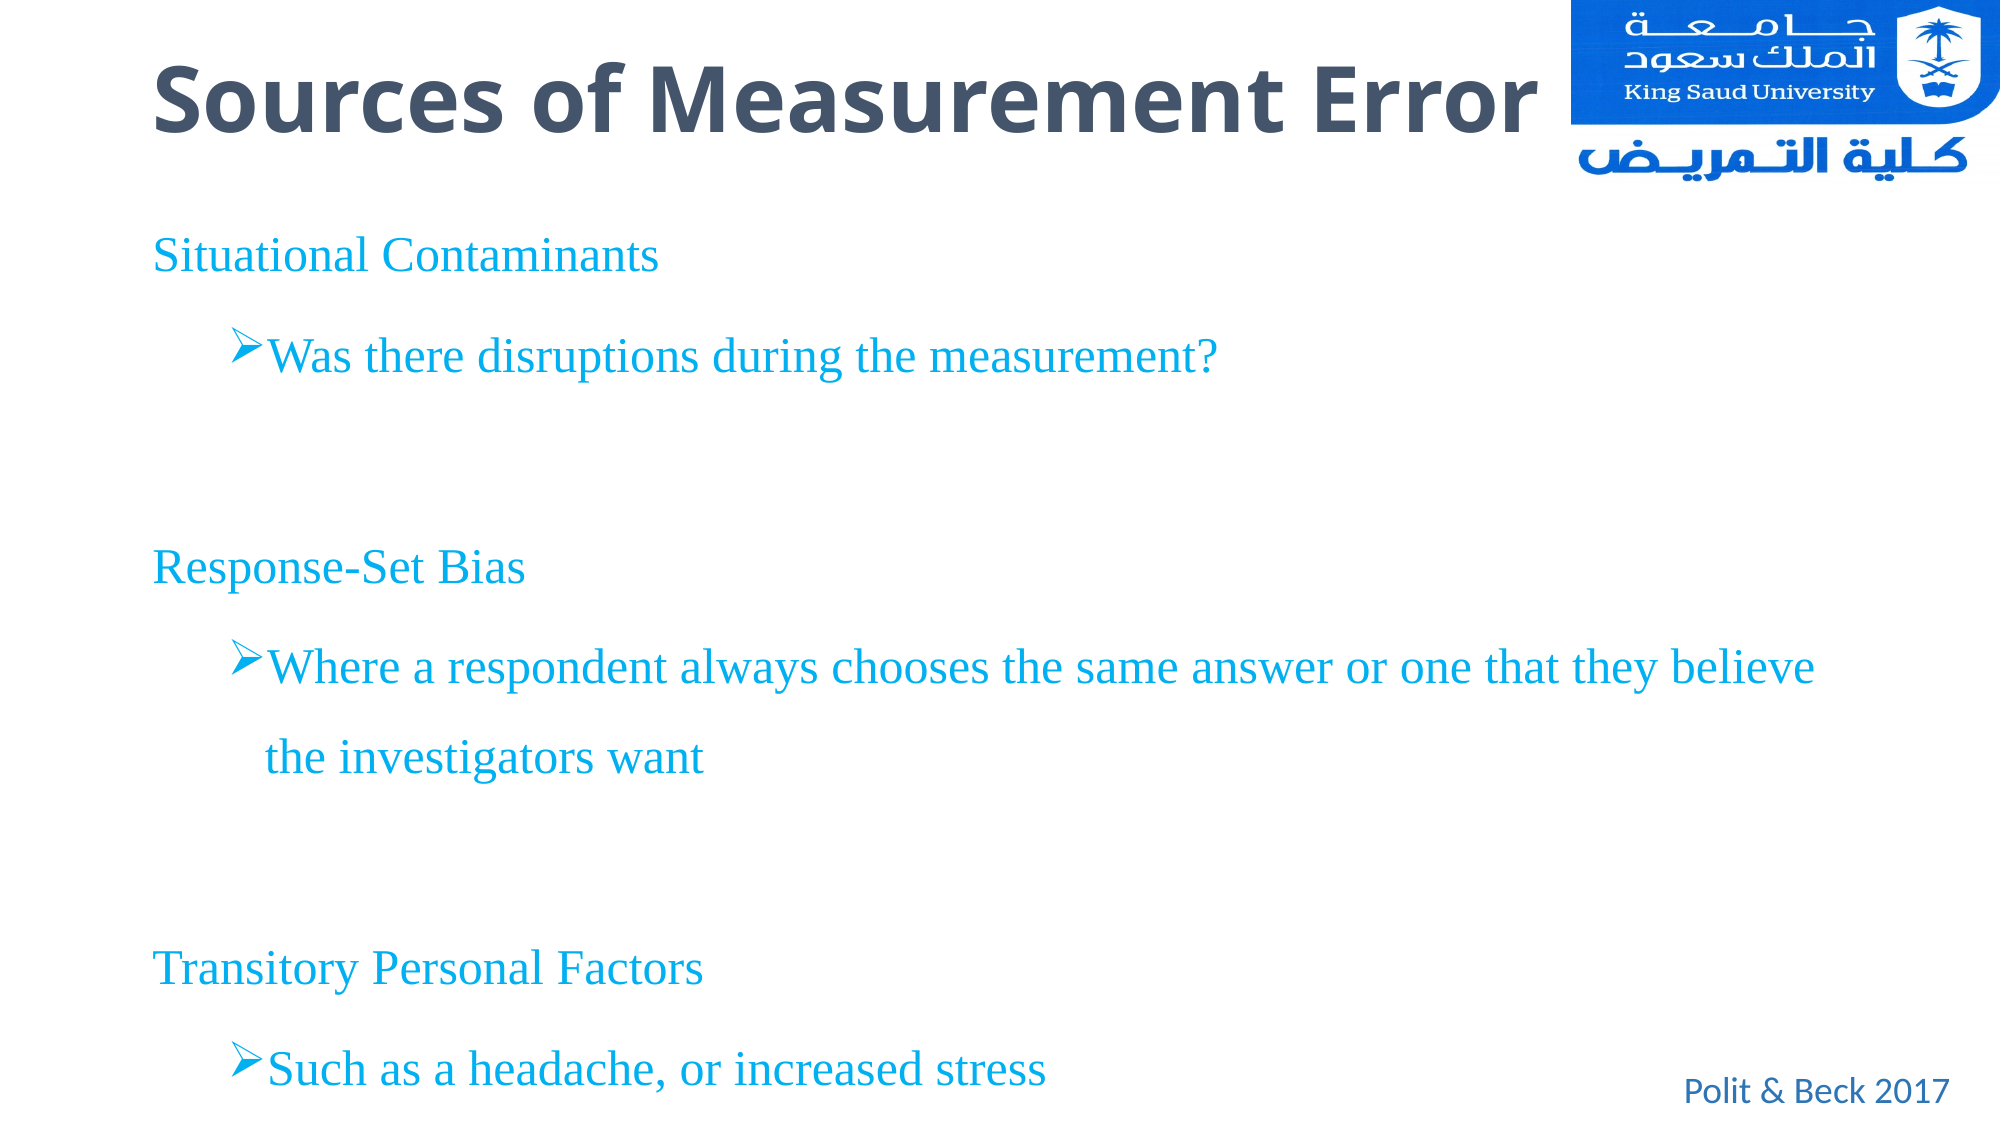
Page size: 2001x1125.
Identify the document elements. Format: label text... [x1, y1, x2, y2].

list Situational Contaminants Was there disruptions during the measurement? Response-Set Bias Where a respondent always chooses the same answer or one that they believe the investigators want Transitory Personal Factors Such as a headache, or increased stress [137, 184, 1863, 1106]
text_box Polit & Beck 2017 [1668, 1058, 1966, 1118]
title Sources of Measurement Error [137, 22, 1571, 184]
picture [1571, 0, 2000, 185]
